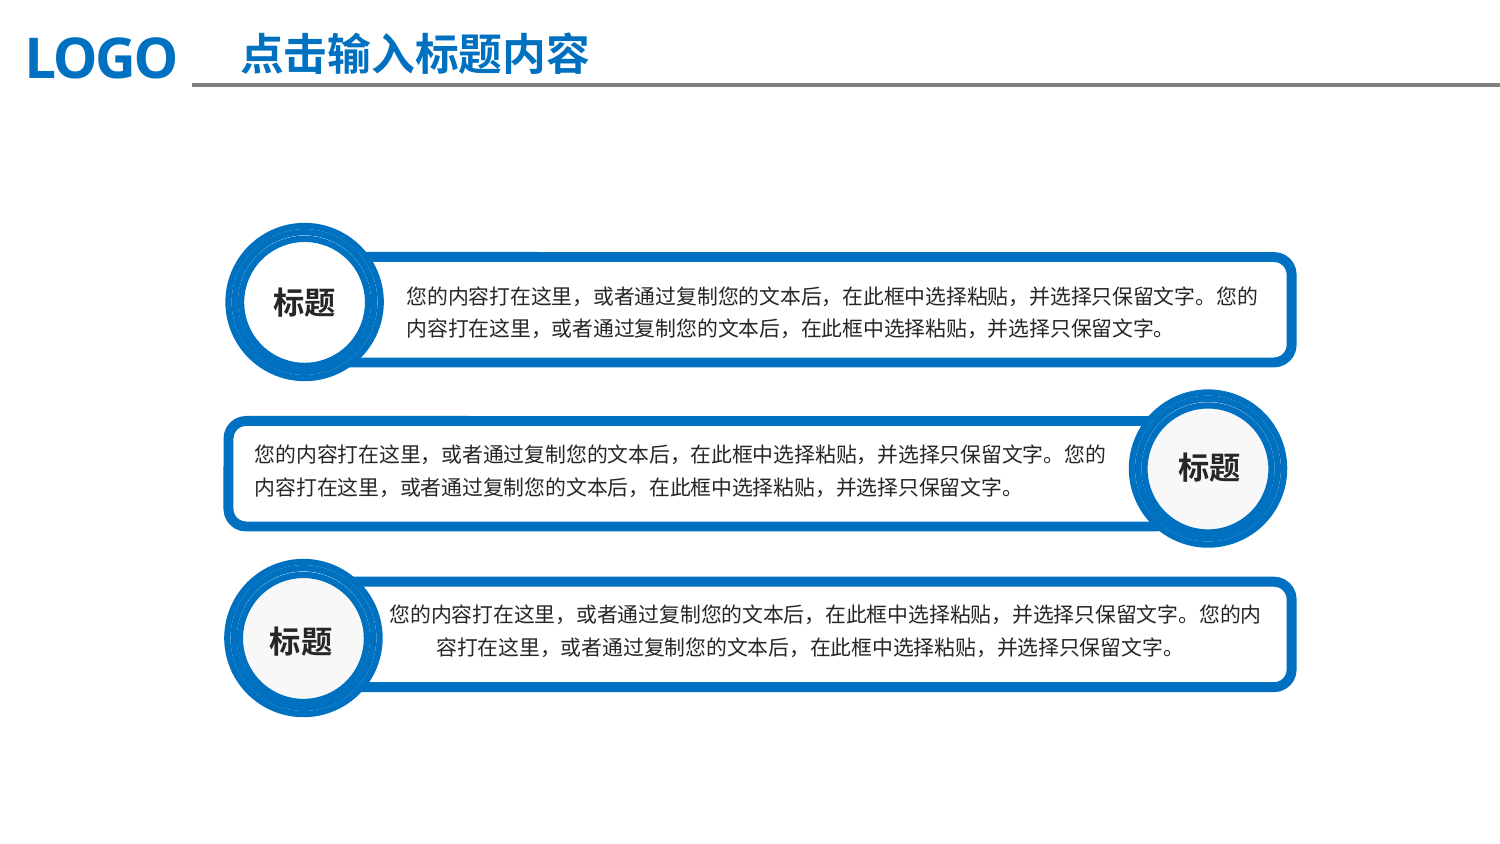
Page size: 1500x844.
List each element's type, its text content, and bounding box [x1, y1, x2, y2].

text_box [226, 418, 1126, 529]
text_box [1131, 392, 1285, 545]
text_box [227, 561, 380, 715]
text_box [384, 579, 1291, 588]
text_box [384, 589, 1294, 690]
text_box 您的内容打在这里，或者通过复制您的文本后，在此框中选择粘贴，并选择只保留文字。您的内容打在这里，或者通过复制您的文本后，在此框中选择粘贴，并选择只保留文字。 [243, 428, 1126, 535]
text_box [387, 254, 1294, 365]
text_box 点击输入标题内容 [212, 20, 618, 85]
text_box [228, 225, 381, 379]
text_box 您的内容打在这里，或者通过复制您的文本后，在此框中选择粘贴，并选择只保留文字。您的内容打在这里，或者通过复制您的文本后，在此框中选择粘贴，并选择只保留文字。 [384, 588, 1291, 665]
text_box 您的内容打在这里，或者通过复制您的文本后，在此框中选择粘贴，并选择只保留文字。您的内容打在这里，或者通过复制您的文本后，在此框中选择粘贴，并选择只保留文字。 [395, 270, 1275, 347]
